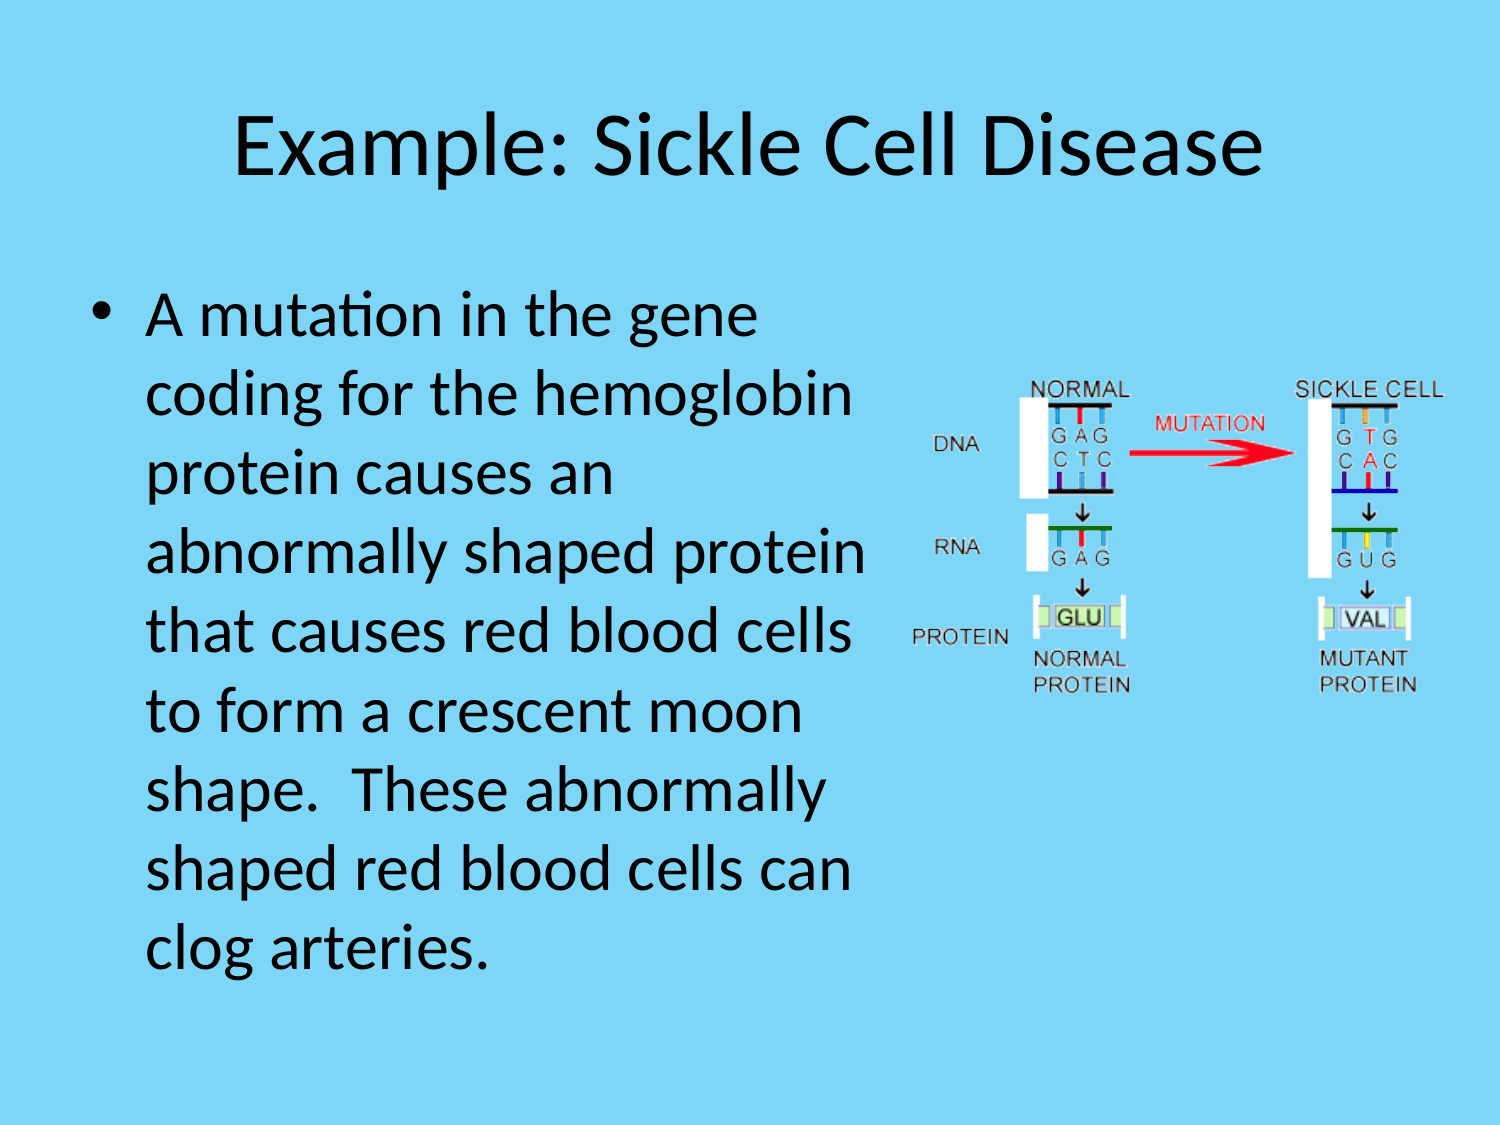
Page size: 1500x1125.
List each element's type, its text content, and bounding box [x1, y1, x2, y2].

picture [912, 374, 1445, 701]
title Example: Sickle Cell Disease [75, 45, 1425, 233]
list A mutation in the gene coding for the hemoglobin protein causes an abnormally shaped protein that causes red blood cells to form a crescent moon shape. These abnormally shaped red blood cells can clog arteries. [75, 262, 888, 1005]
